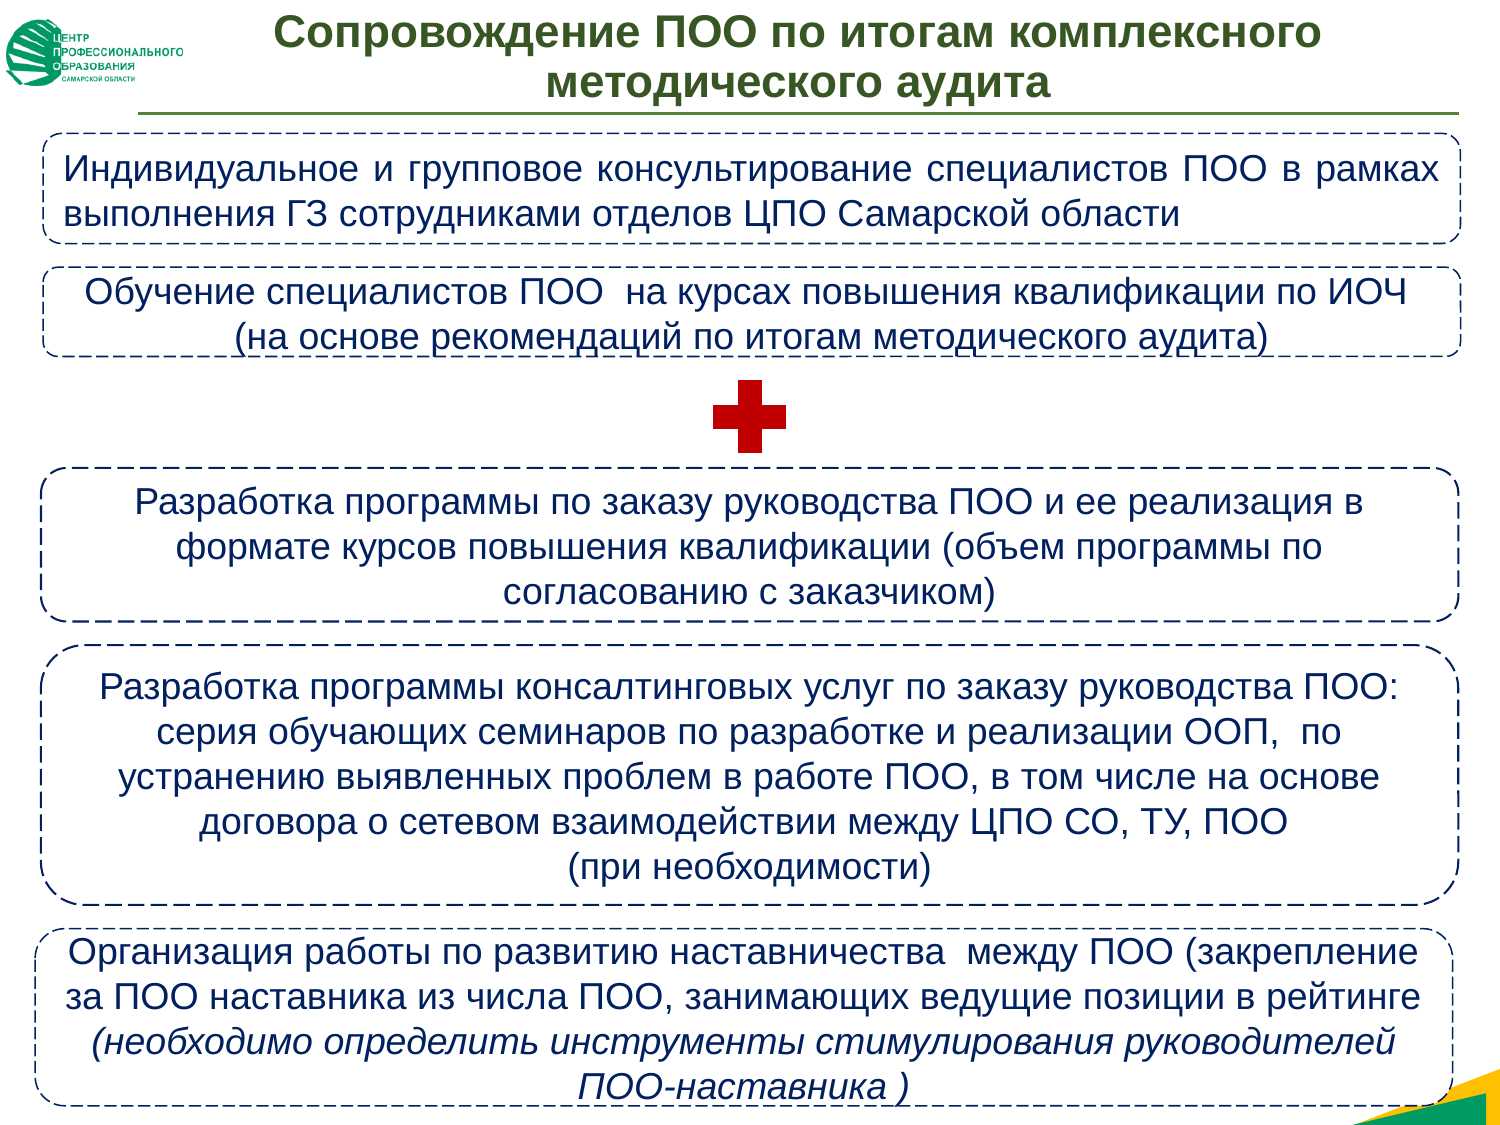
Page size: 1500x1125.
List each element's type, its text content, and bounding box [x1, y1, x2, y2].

text_box Разработка программы по заказу руководства ПОО и ее реализация в формате курсов повышения квалификации (объем программы по согласованию с заказчиком) [39, 466, 1460, 623]
text_box Обучение специалистов ПОО на курсах повышения квалификации по ИОЧ (на основе рекомендаций по итогам методического аудита) [42, 266, 1462, 358]
text_box Организация работы по развитию наставничества между ПОО (закрепление за ПОО наставника из числа ПОО, занимающих ведущие позиции в рейтинге (необходимо определить инструменты стимулирования руководителей ПОО-наставника ) [34, 927, 1454, 1107]
text_box [713, 380, 786, 453]
picture [5, 19, 120, 86]
text_box Разработка программы консалтинговых услуг по заказу руководства ПОО: серия обучающих семинаров по разработке и реализации ООП, по устранению выявленных проблем в работе ПОО, в том числе на основе договора о сетевом взаимодействии между ЦПО СО, ТУ, ПОО (при необходимости) [39, 644, 1460, 906]
title Сопровождение ПОО по итогам комплексного методического аудита [120, 7, 1477, 109]
text_box Индивидуальное и групповое консультирование специалистов ПОО в рамках выполнения ГЗ сотрудниками отделов ЦПО Самарской области [42, 132, 1462, 245]
